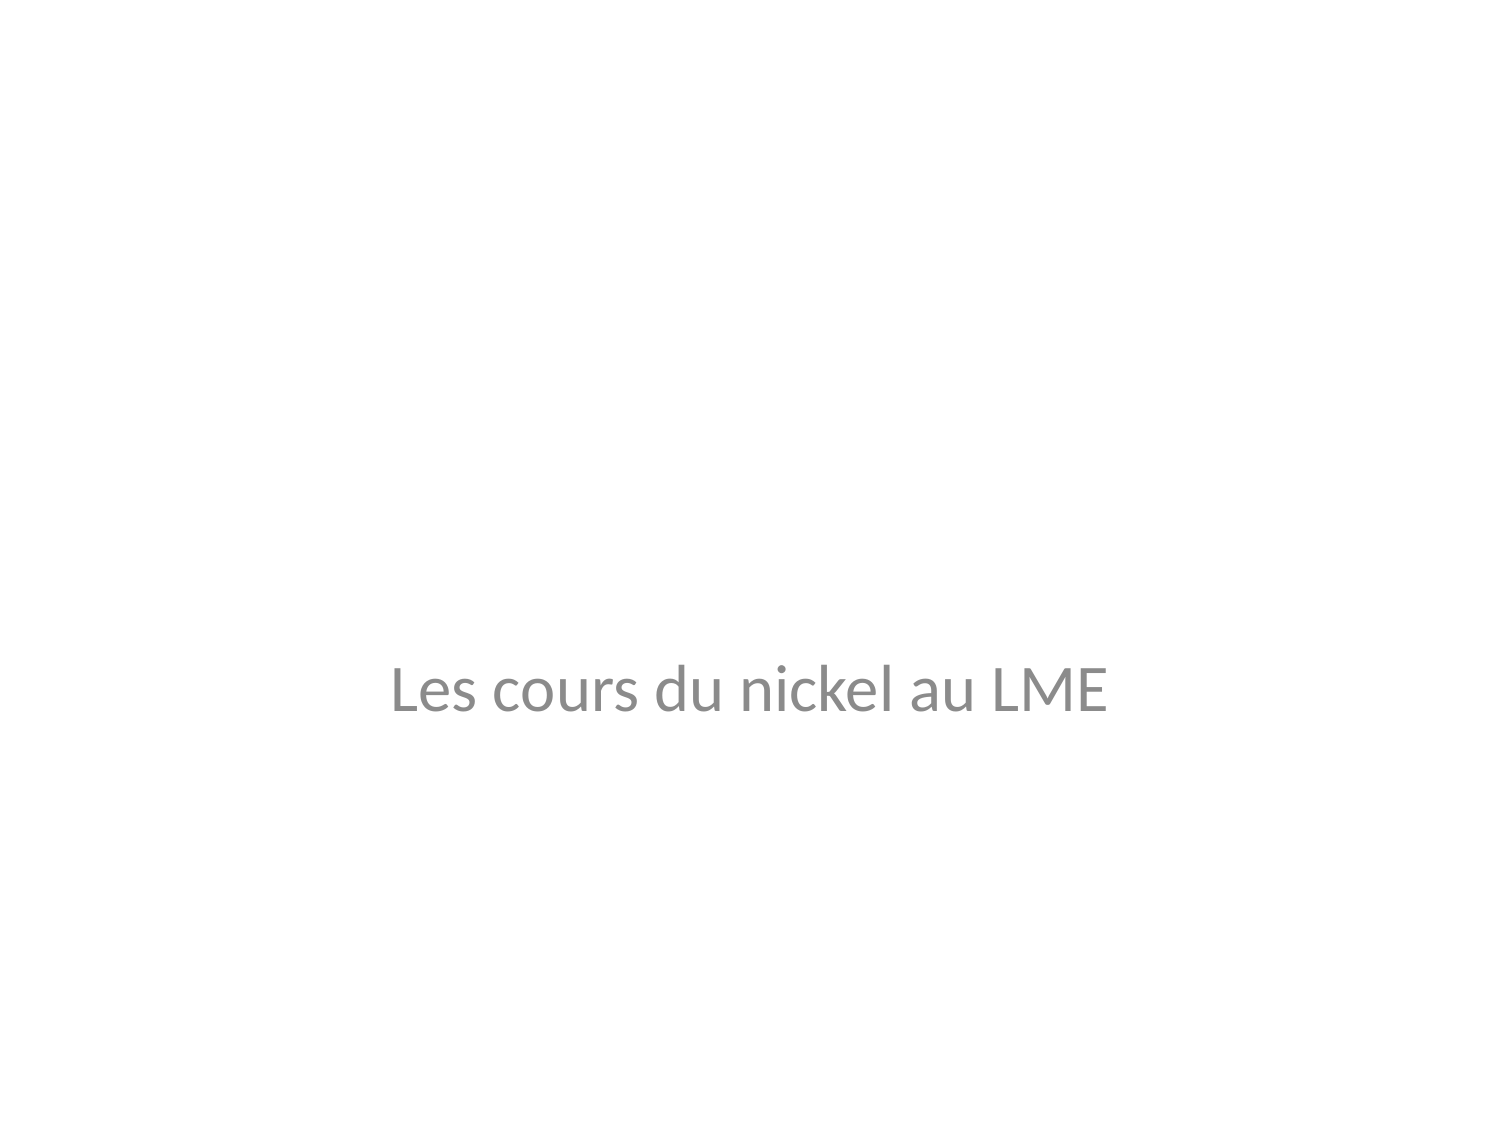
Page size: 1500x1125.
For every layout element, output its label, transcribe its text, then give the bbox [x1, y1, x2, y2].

subtitle Les cours du nickel au LME [225, 637, 1275, 925]
